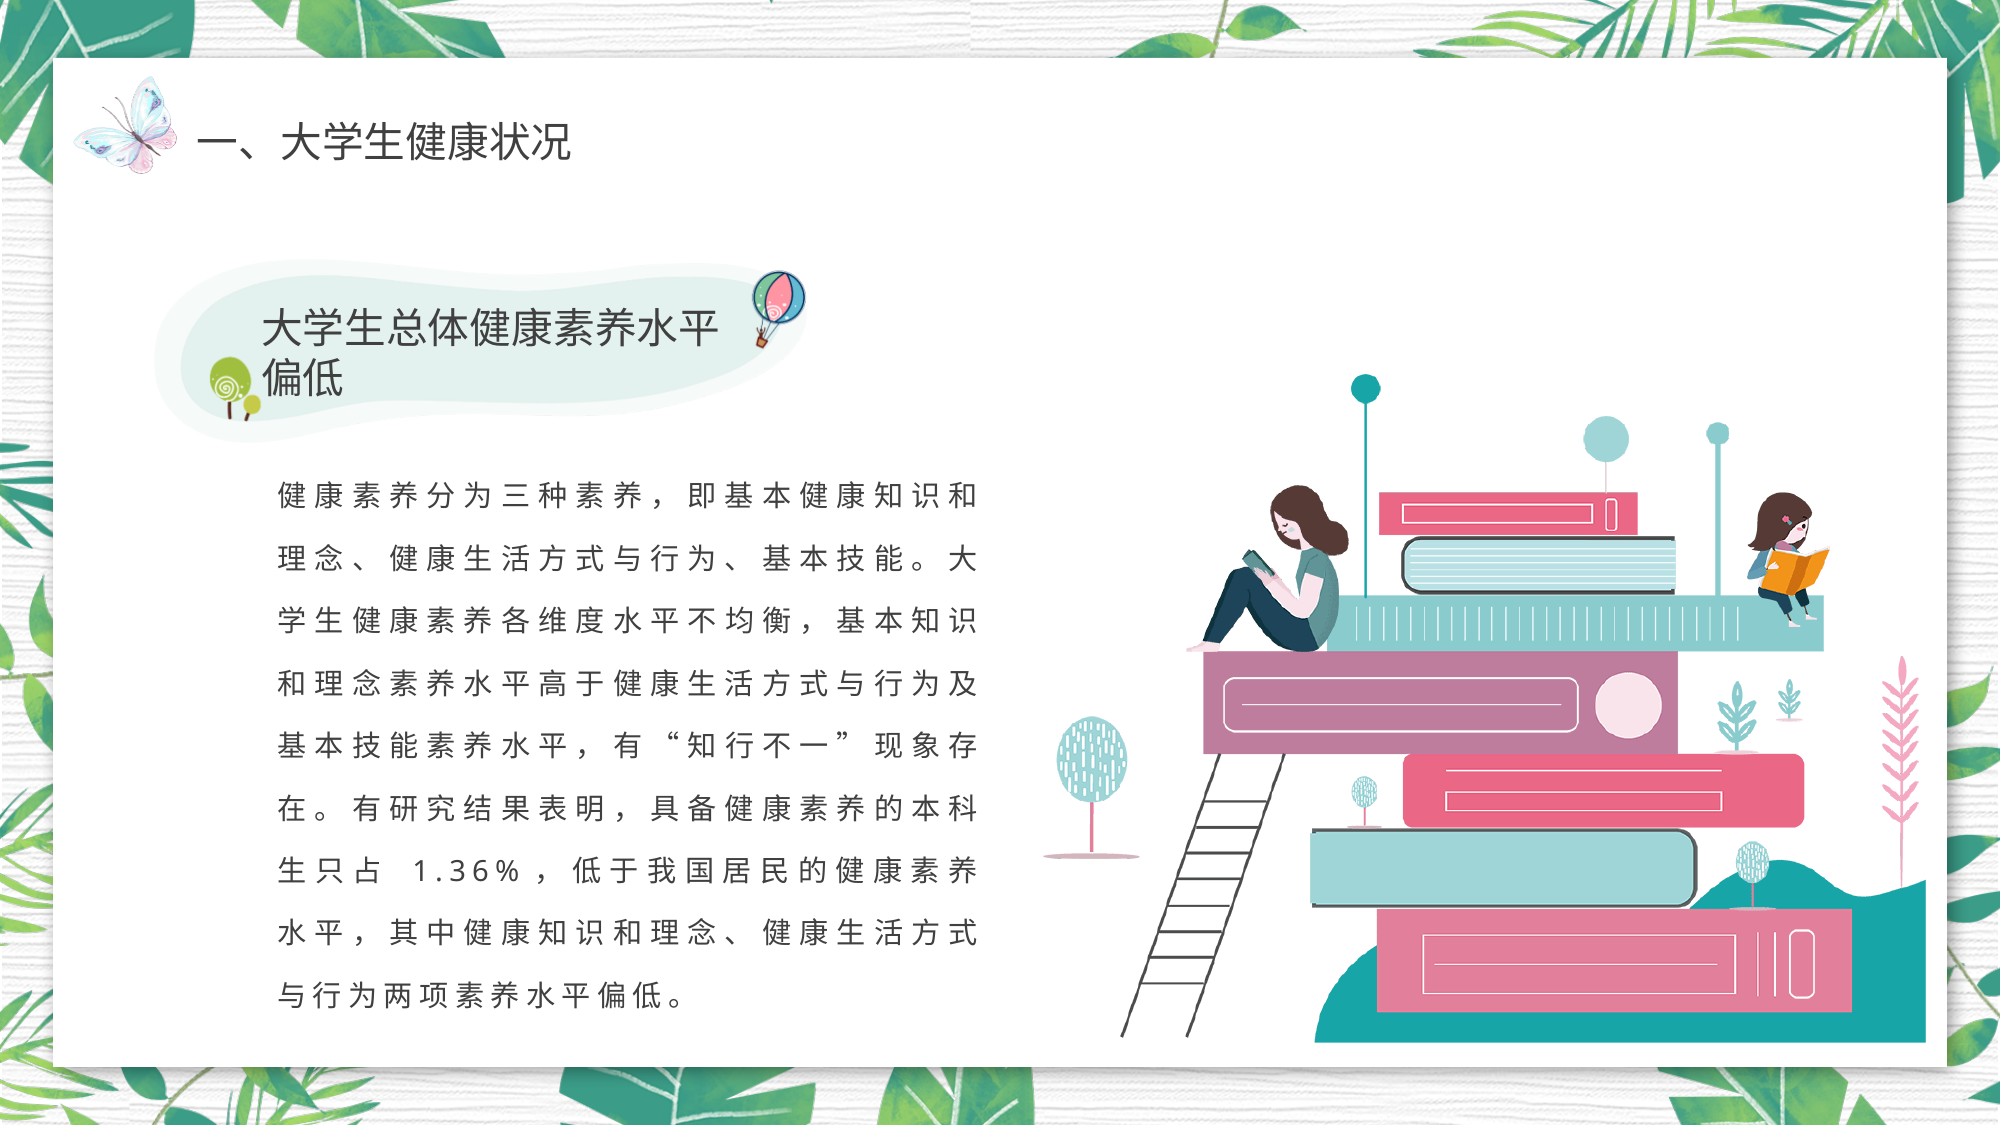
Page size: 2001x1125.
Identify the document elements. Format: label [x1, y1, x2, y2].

text_box [0, 0, 2000, 1125]
text_box [154, 259, 807, 443]
picture [73, 76, 177, 174]
picture [1024, 309, 1985, 1061]
